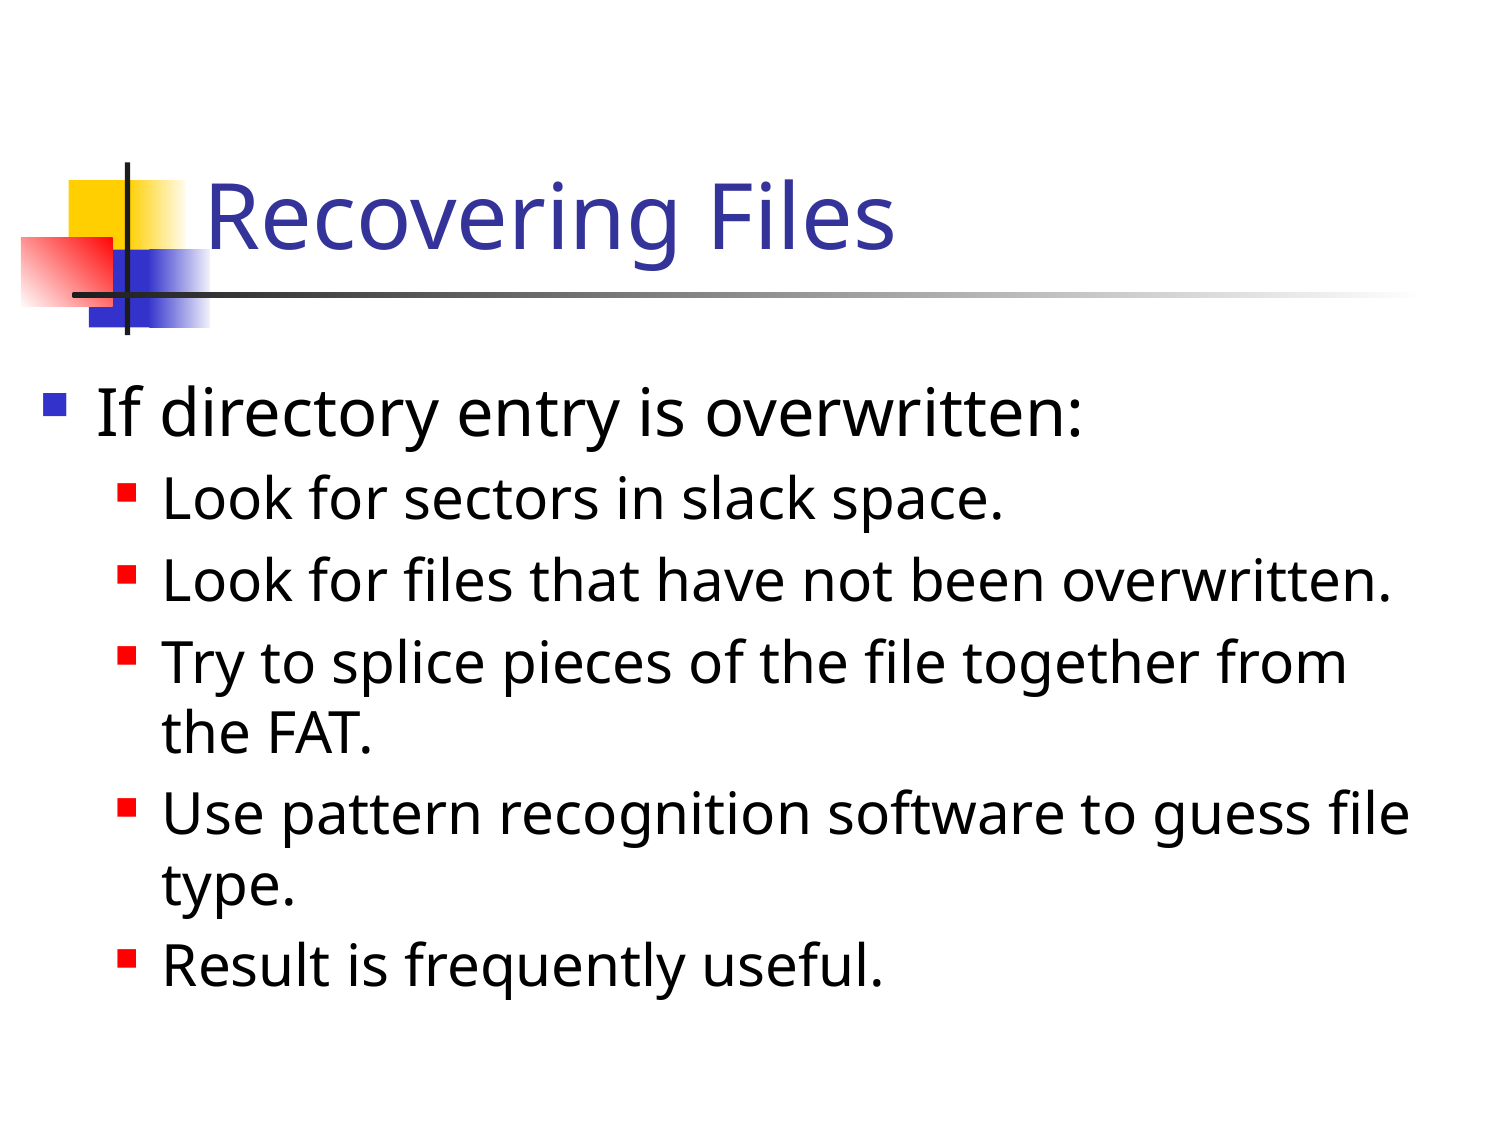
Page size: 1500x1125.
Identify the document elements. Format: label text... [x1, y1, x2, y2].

list If directory entry is overwritten: Look for sectors in slack space. Look for files that have not been overwritten. Try to splice pieces of the file together from the FAT. Use pattern recognition software to guess file type. Result is frequently useful. [24, 362, 1463, 1051]
title Recovering Files [188, 34, 1468, 276]
